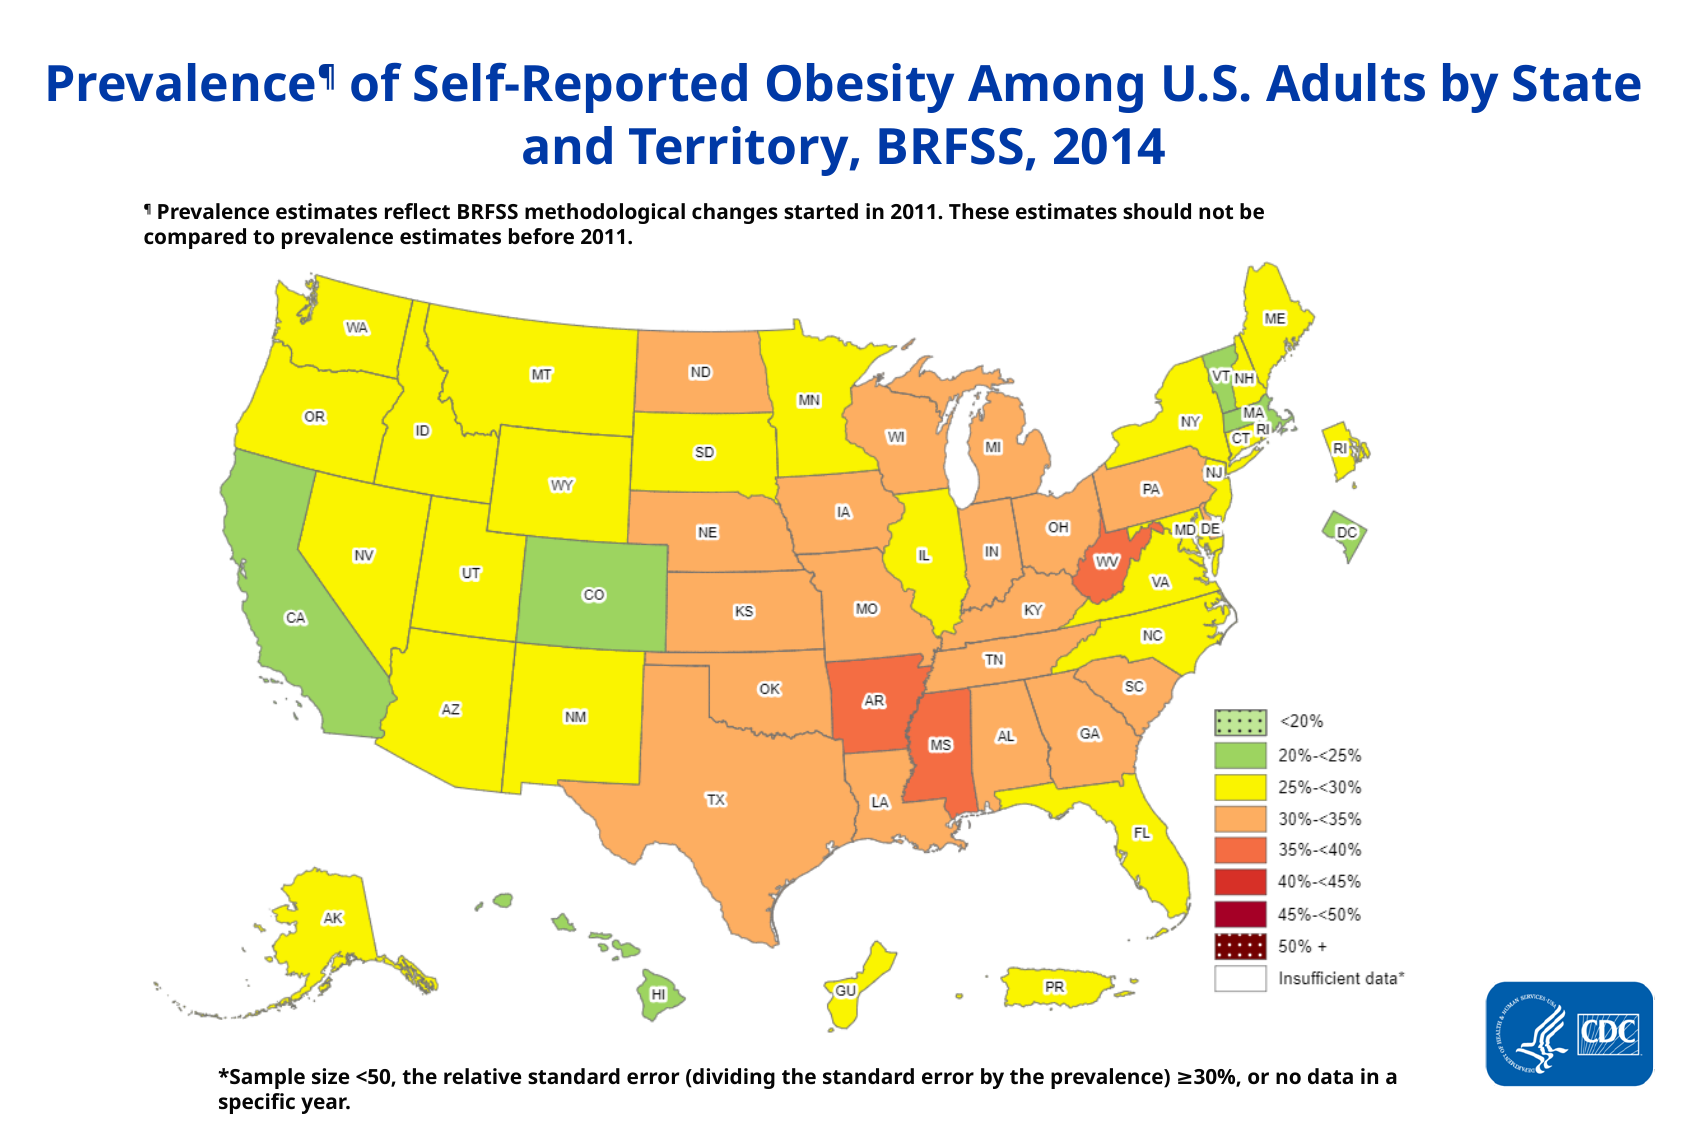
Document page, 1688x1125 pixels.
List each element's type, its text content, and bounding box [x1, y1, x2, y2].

text_box *Sample size <50, the relative standard error (dividing the standard error by the prevalence) ≥30%, or no data in a specific year. [203, 1056, 1434, 1122]
text_box ¶ Prevalence estimates reflect BRFSS methodological changes started in 2011. These estimates should not be compared to prevalence estimates before 2011. [128, 191, 1489, 257]
picture [128, 256, 1436, 1049]
picture [1484, 980, 1655, 1090]
title Prevalence¶ of Self-Reported Obesity Among U.S. Adults by State and Territory, BRFSS, 2014 [0, 53, 1688, 182]
